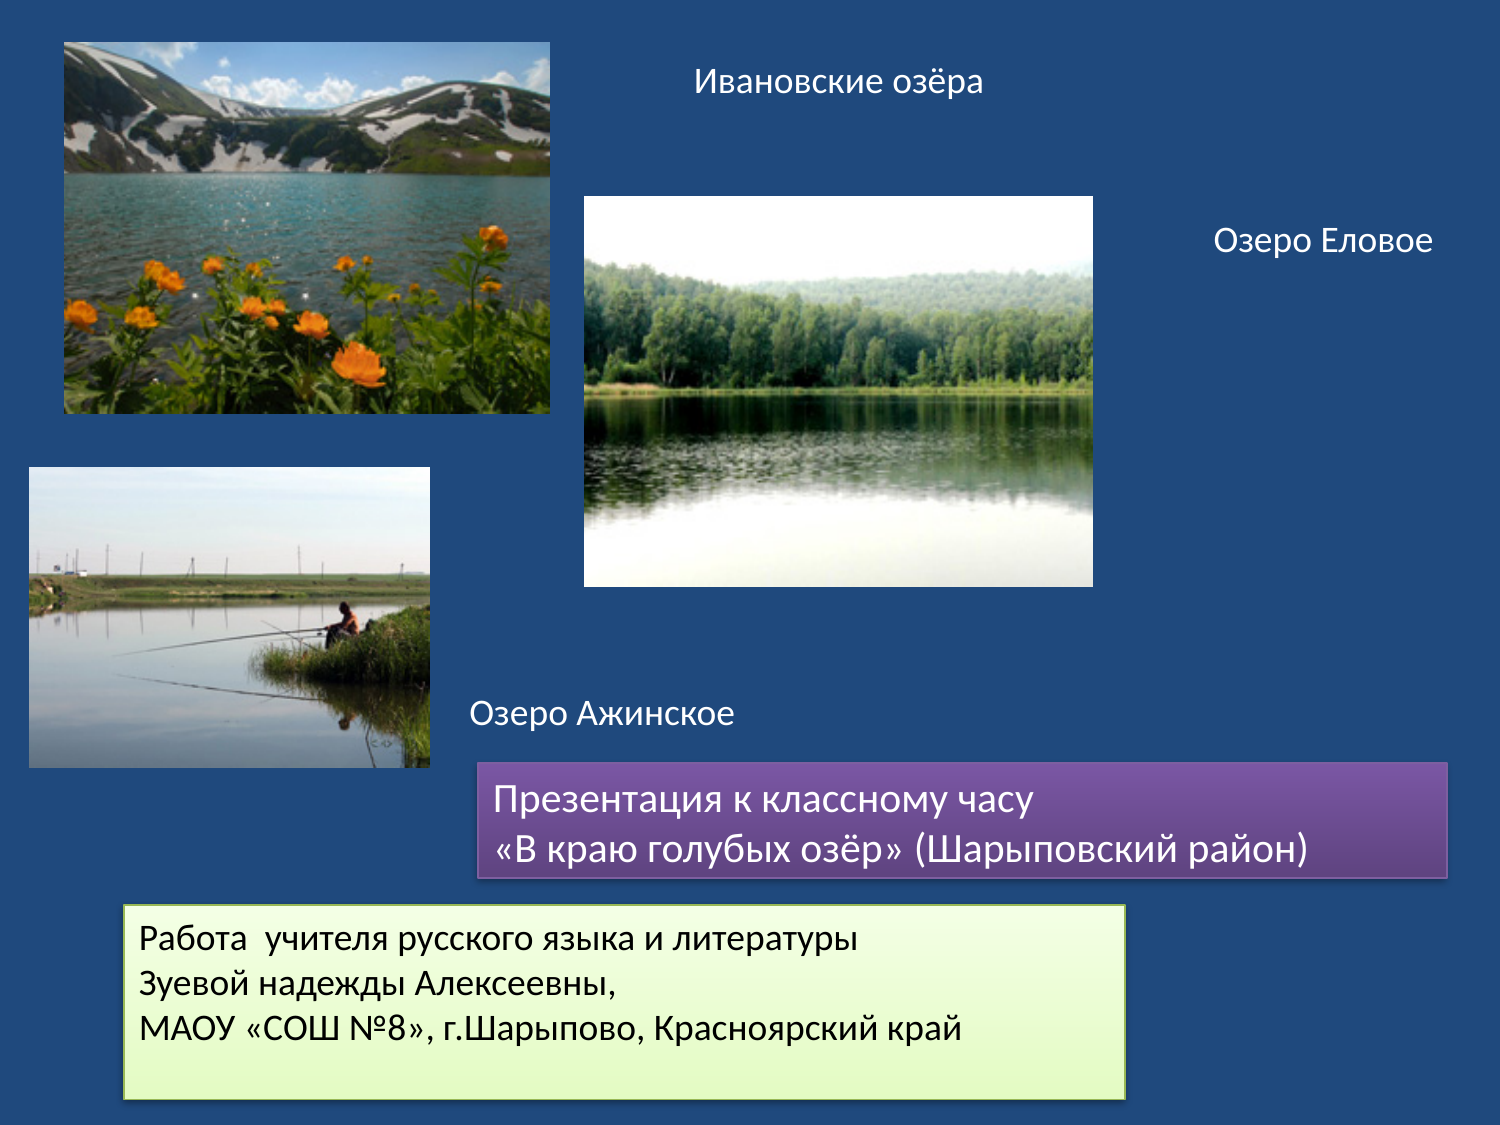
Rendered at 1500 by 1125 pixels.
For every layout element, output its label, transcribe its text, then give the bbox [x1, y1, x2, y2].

text_box Озеро Еловое [1198, 208, 1452, 268]
picture [64, 42, 550, 414]
text_box Презентация к классному часу «В краю голубых озёр» (Шарыповский район) [477, 762, 1448, 879]
text_box Ивановские озёра [679, 48, 1004, 108]
text_box Работа учителя русского языка и литературы Зуевой надежды Алексеевны, МАОУ «СОШ №8», г.Шарыпово, Красноярский край [123, 904, 1126, 1100]
picture [29, 467, 430, 769]
picture [584, 196, 1093, 587]
text_box Озеро Ажинское [454, 680, 755, 741]
